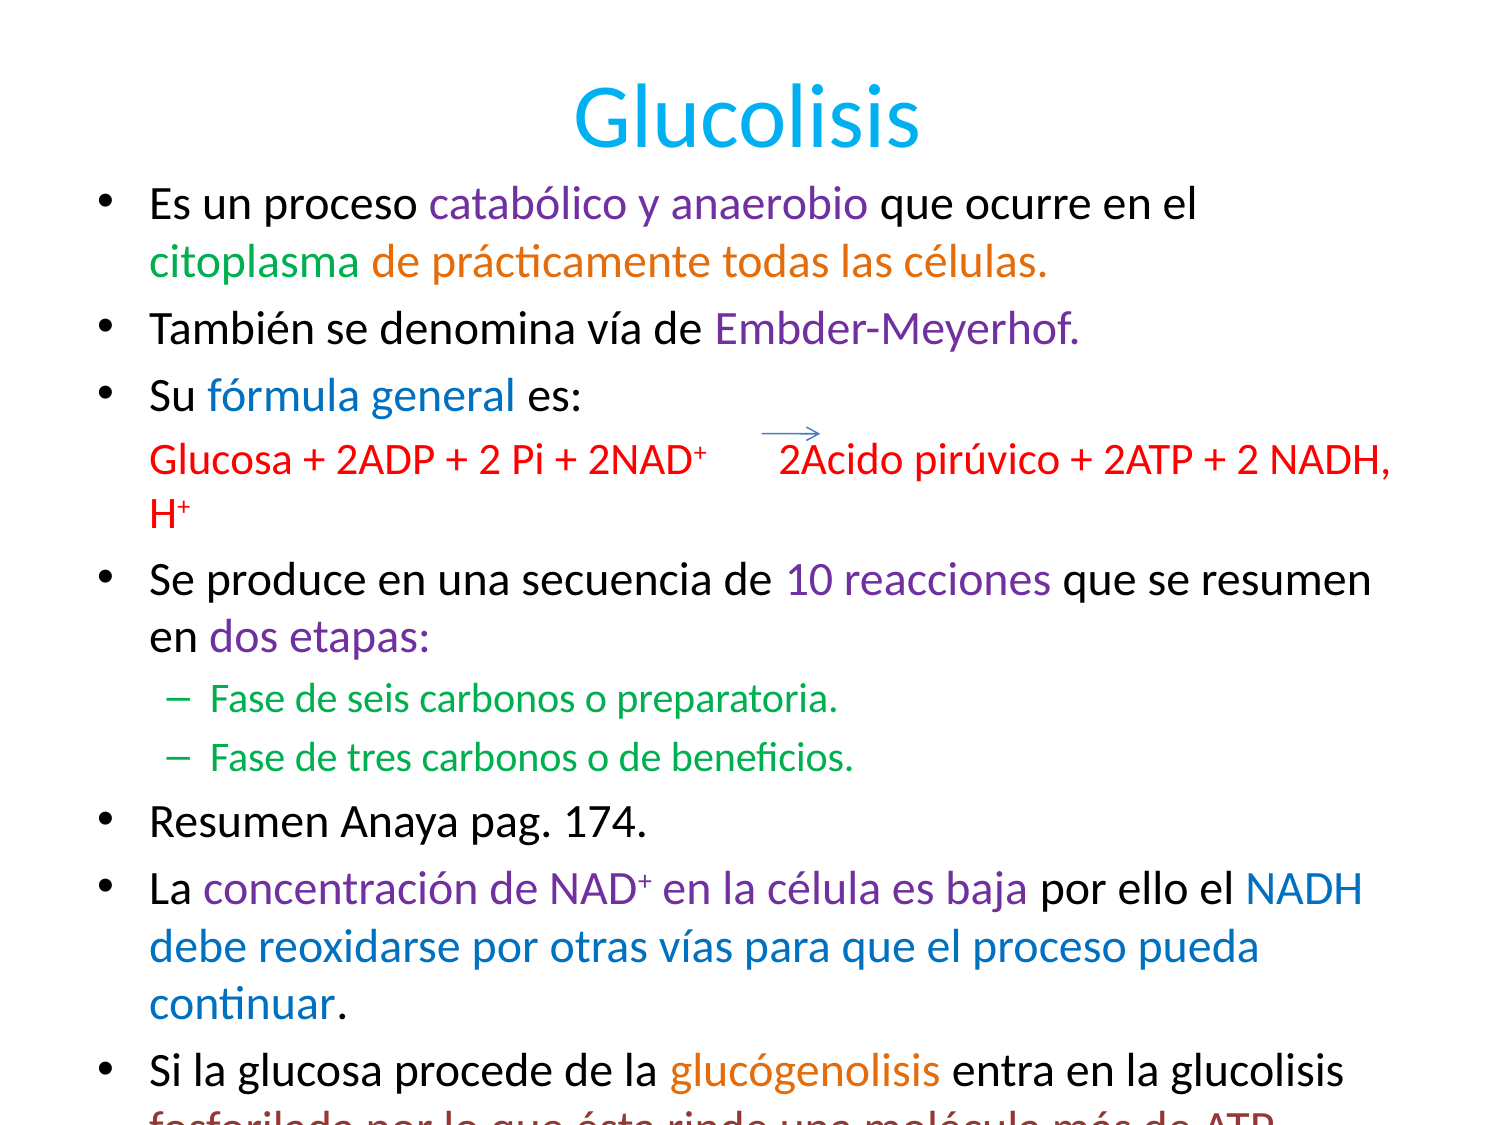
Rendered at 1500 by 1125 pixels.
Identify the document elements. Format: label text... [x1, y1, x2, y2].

list Es un proceso catabólico y anaerobio que ocurre en el citoplasma de prácticamente todas las células. También se denomina vía de Embder-Meyerhof. Su fórmula general es: Glucosa + 2ADP + 2 Pi + 2NAD+ 2Acido pirúvico + 2ATP + 2 NADH, H+ Se produce en una secuencia de 10 reacciones que se resumen en dos etapas: Fase de seis carbonos o preparatoria. Fase de tres carbonos o de beneficios. Resumen Anaya pag. 174. La concentración de NAD+ en la célula es baja por ello el NADH debe reoxidarse por otras vías para que el proceso pueda continuar. Si la glucosa procede de la glucógenolisis entra en la glucolisis fosforilada por lo que ésta rinde una molécula más de ATP. [82, 164, 1425, 1125]
title Glucolisis [70, 45, 1425, 176]
